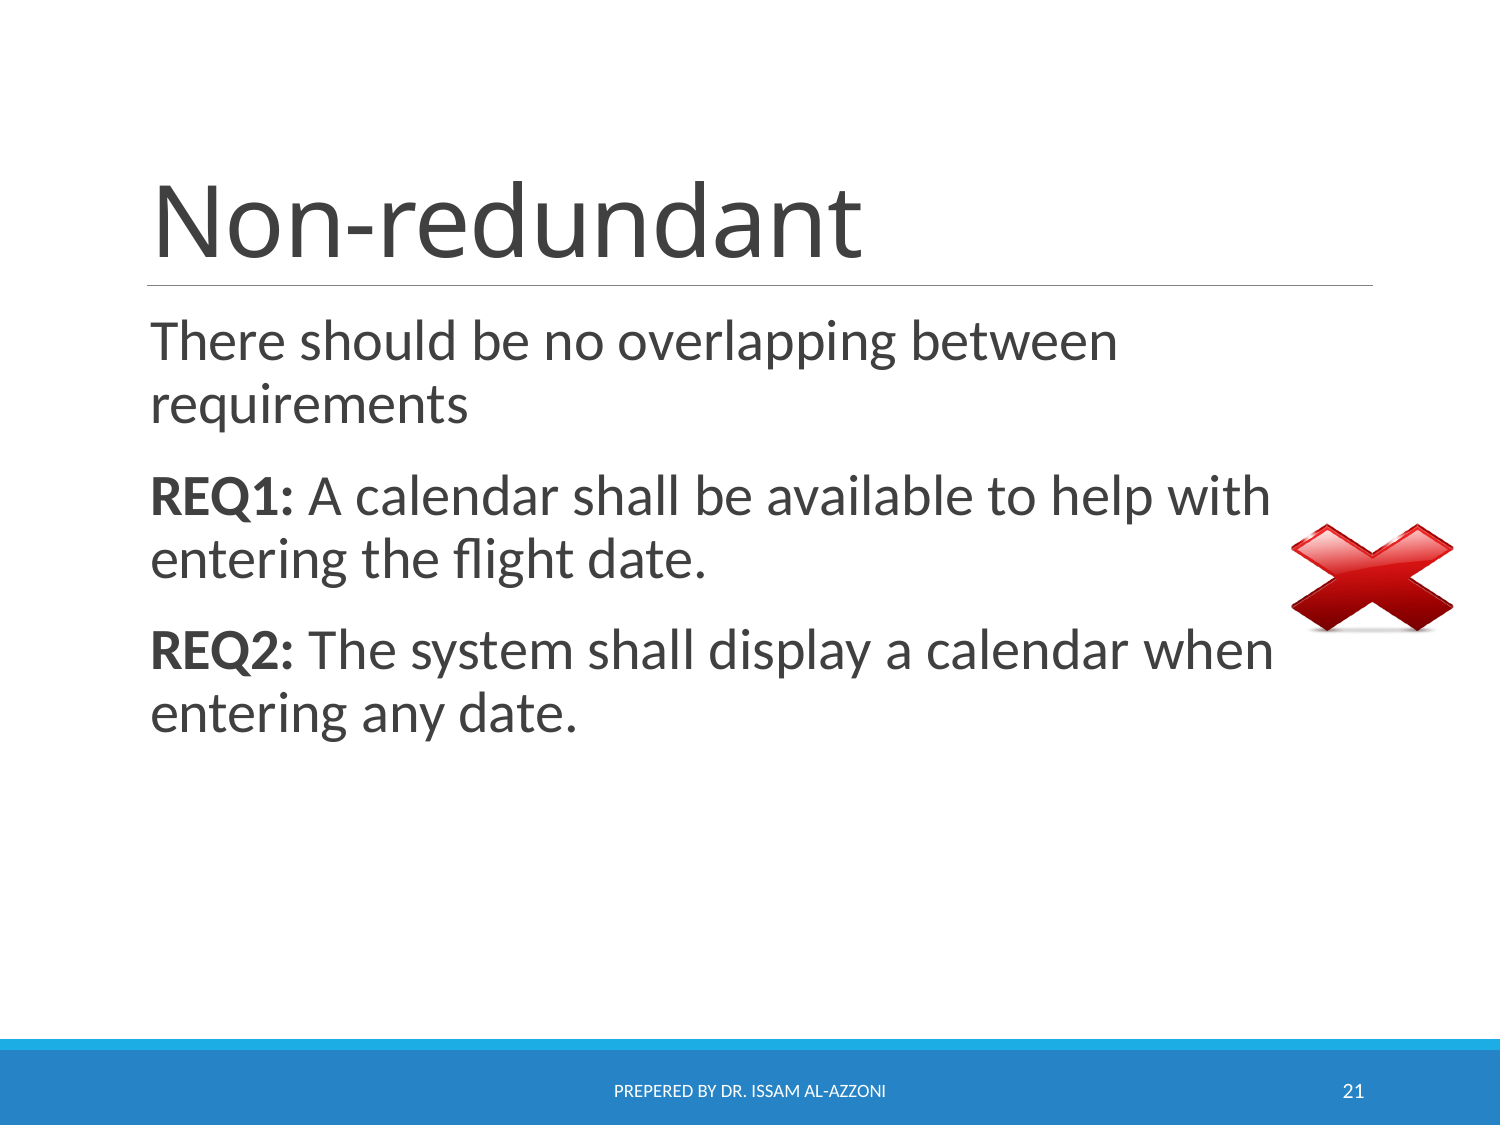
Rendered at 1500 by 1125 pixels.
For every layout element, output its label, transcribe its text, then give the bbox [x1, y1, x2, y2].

slide_number 21 [1218, 1059, 1380, 1120]
list There should be no overlapping between requirements REQ1: A calendar shall be available to help with entering the flight date. REQ2: The system shall display a calendar when entering any date. [135, 302, 1373, 963]
footer Prepered by Dr. Issam Al-Azzoni [453, 1059, 1047, 1120]
picture [1284, 522, 1461, 636]
title Non-redundant [135, 47, 1373, 285]
